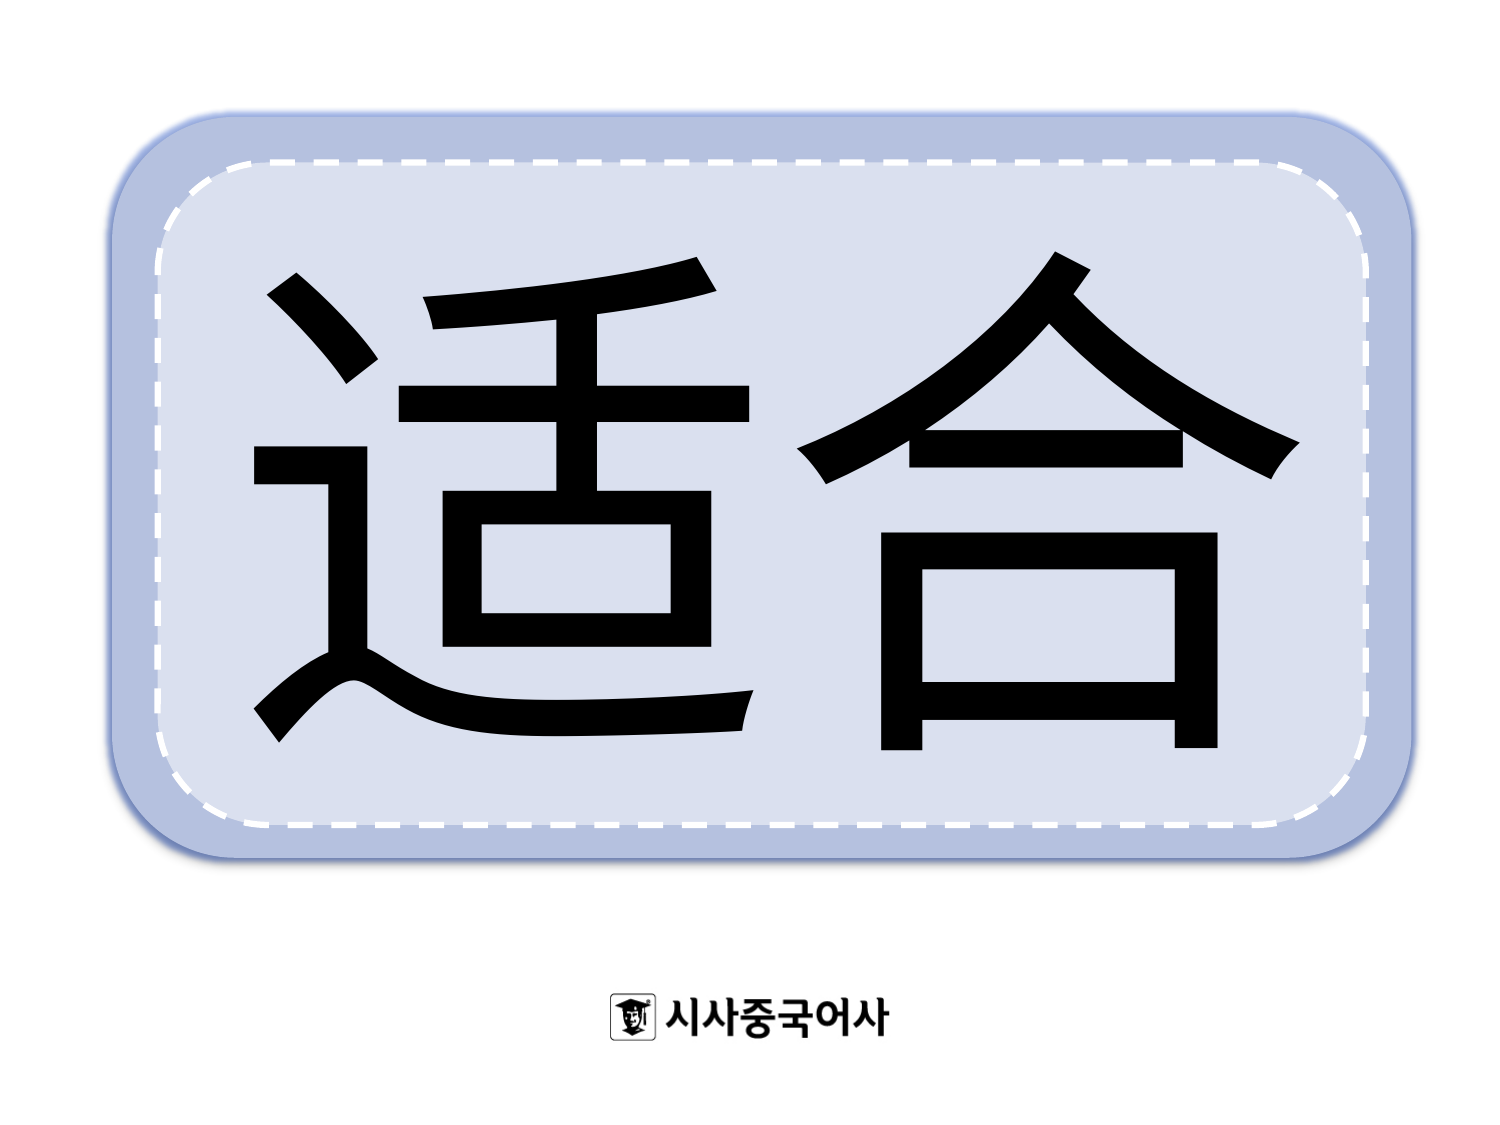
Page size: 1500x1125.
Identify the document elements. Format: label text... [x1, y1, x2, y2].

picture [602, 987, 898, 1047]
text_box 适合 [171, 160, 1380, 824]
